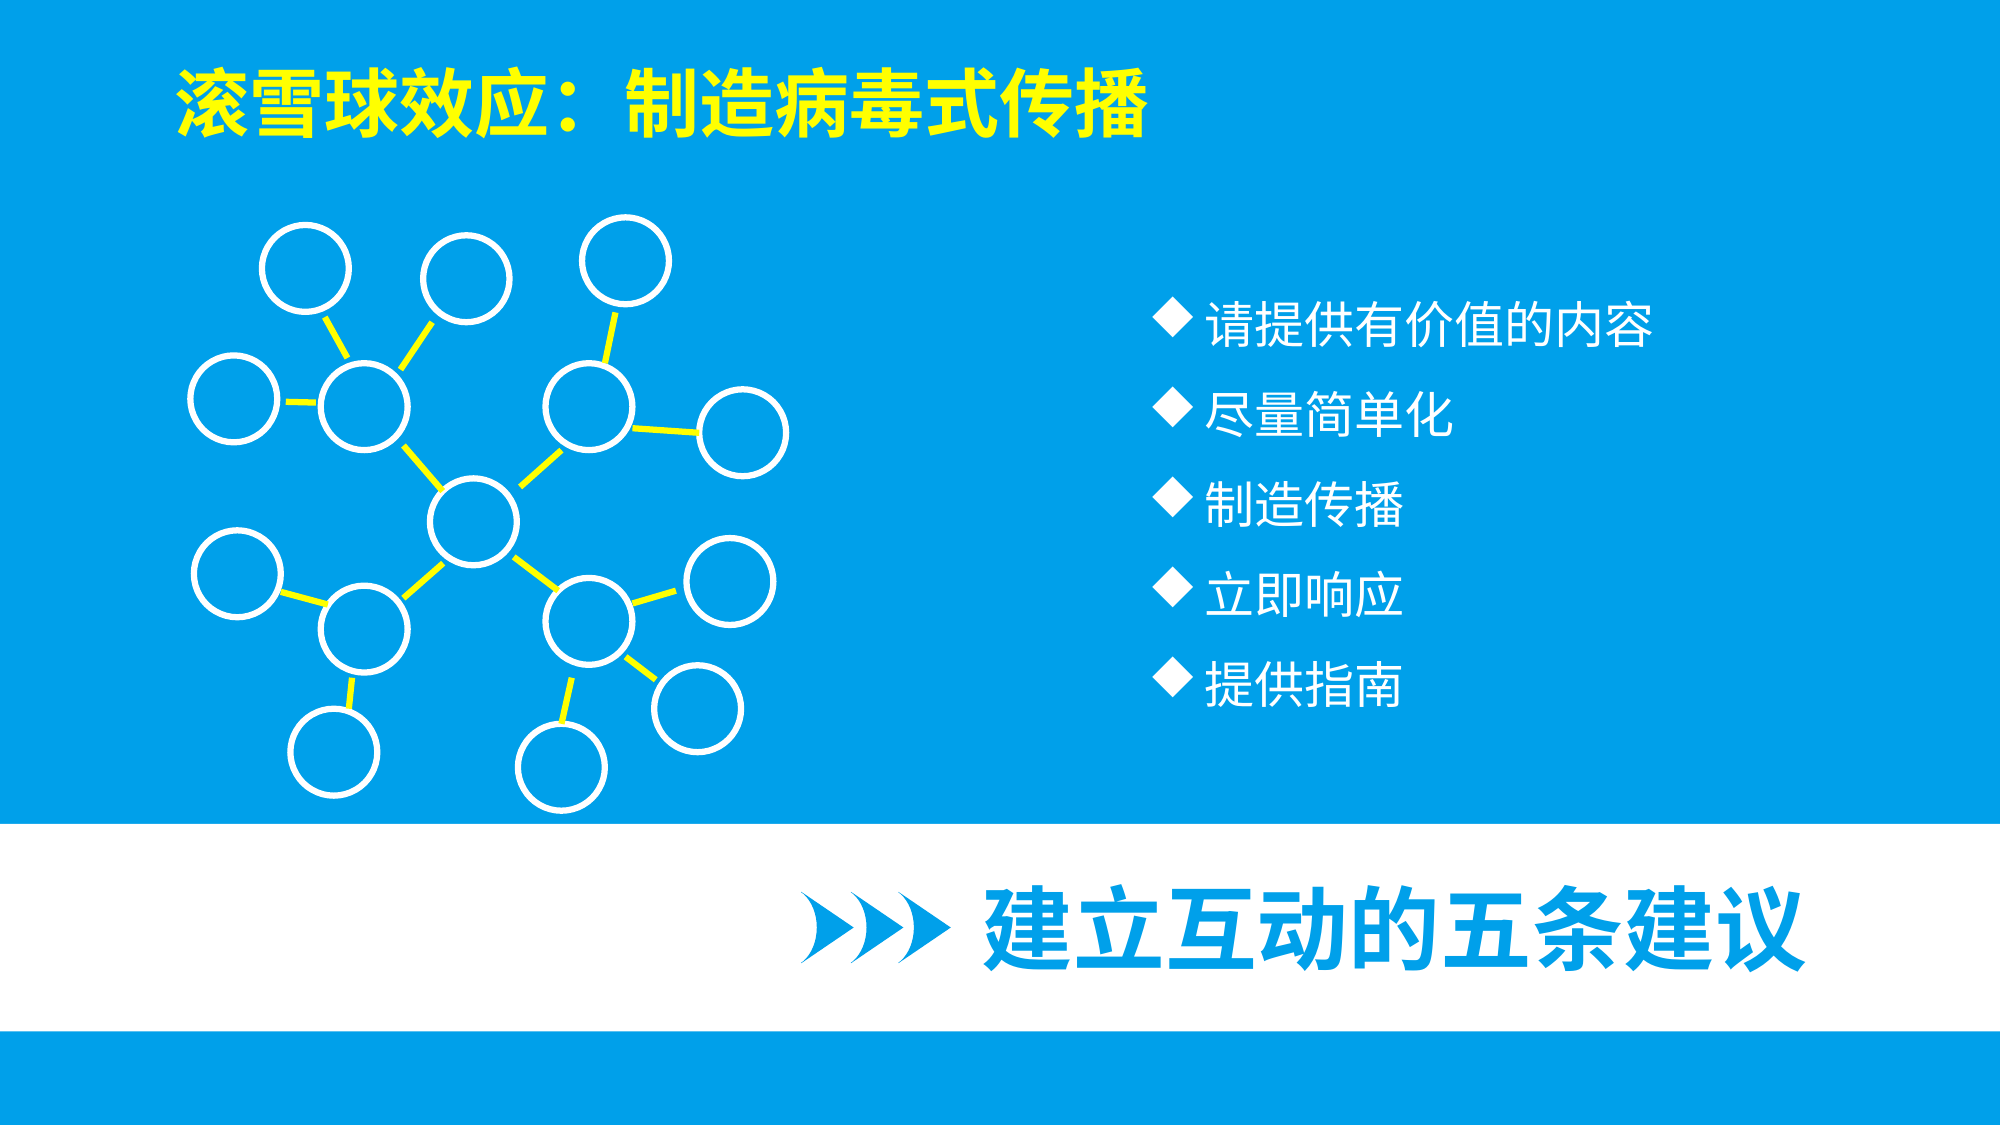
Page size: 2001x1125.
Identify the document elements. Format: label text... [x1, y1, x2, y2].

text_box 请提供有价值的内容 尽量简单化 制造传播 立即响应 提供指南 [1058, 255, 1759, 721]
text_box 滚雪球效应：制造病毒式传播 [159, 49, 1165, 155]
text_box [897, 889, 953, 966]
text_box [190, 217, 787, 811]
text_box [849, 889, 906, 966]
text_box [0, 823, 2000, 1032]
text_box [800, 889, 856, 966]
text_box 建立互动的五条建议 [966, 864, 1830, 989]
